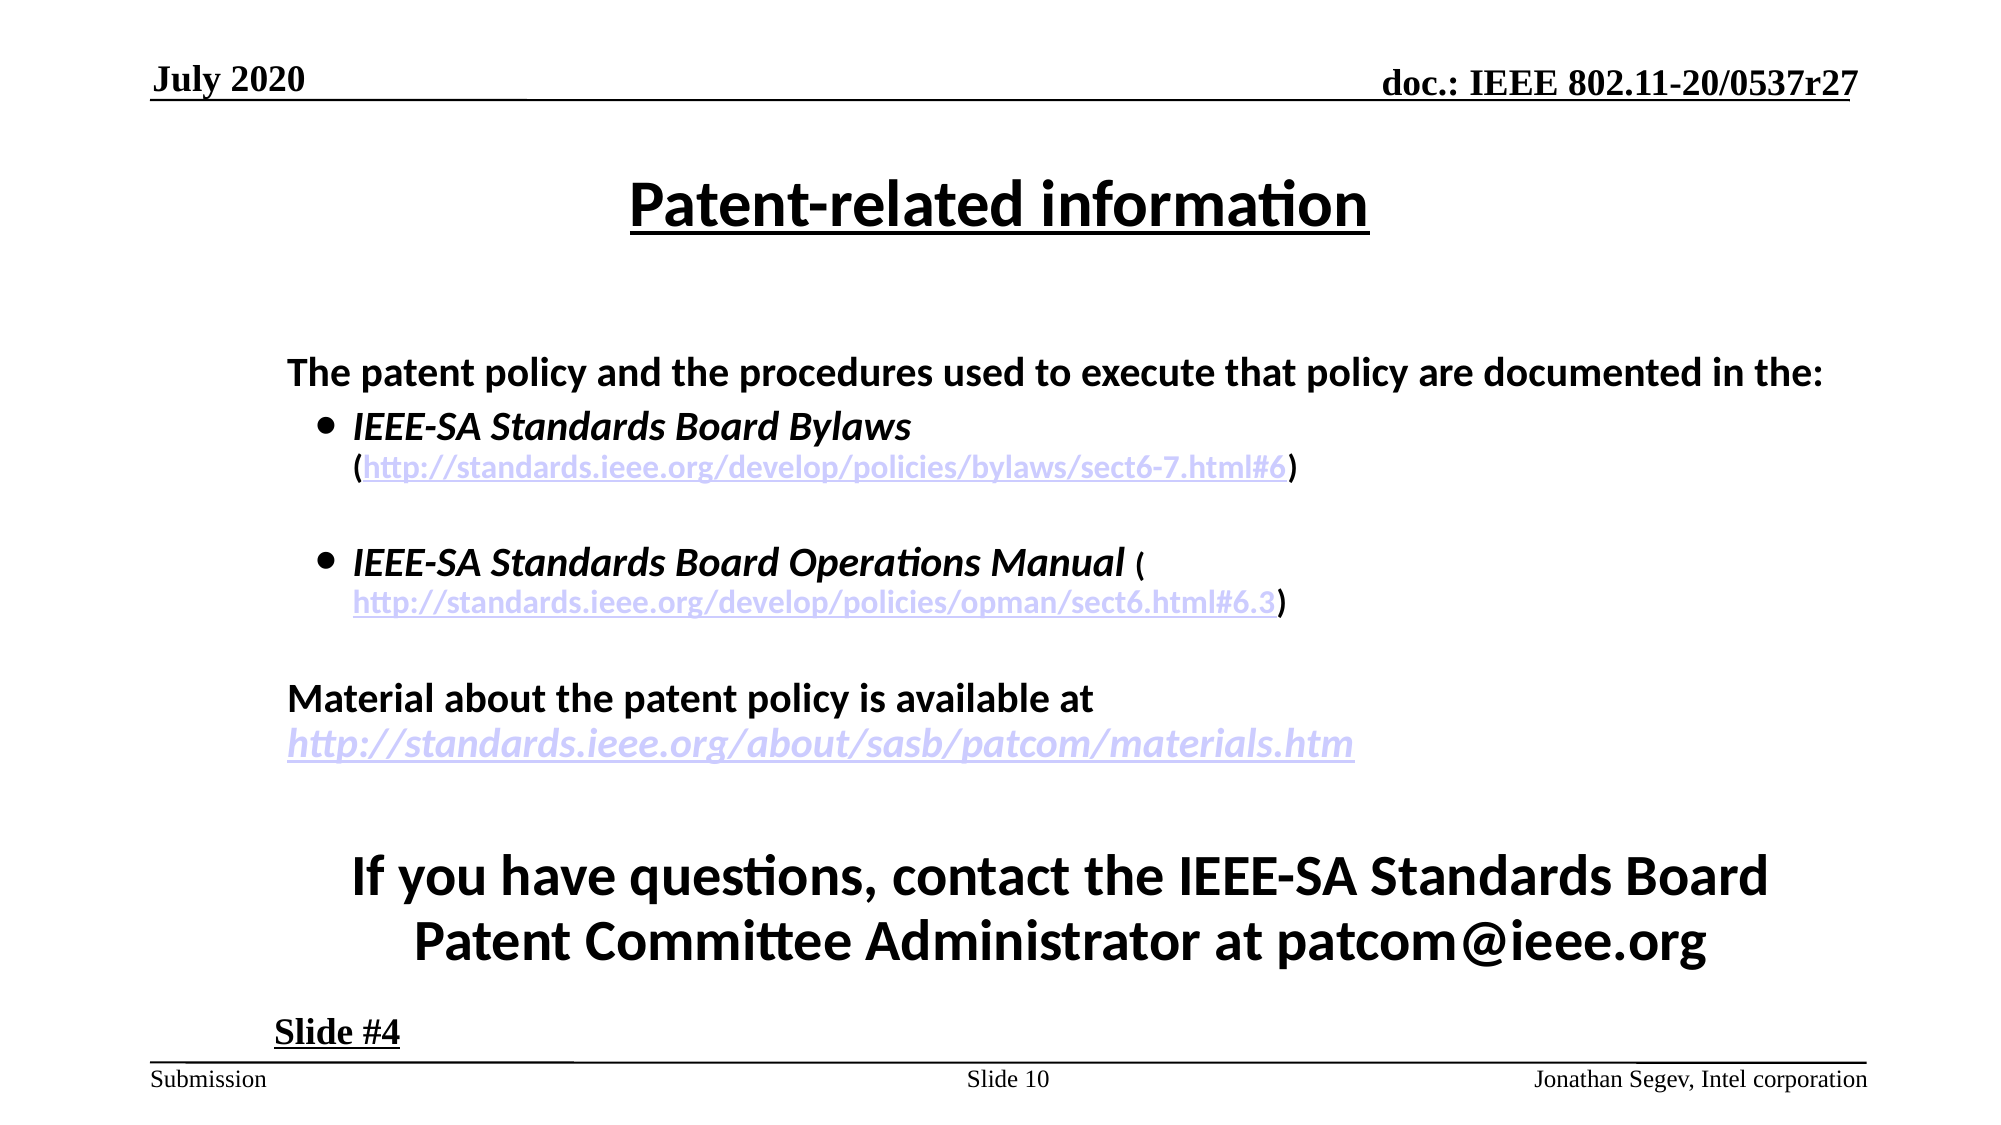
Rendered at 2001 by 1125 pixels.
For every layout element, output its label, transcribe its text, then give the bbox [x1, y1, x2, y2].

list The patent policy and the procedures used to execute that policy are documented in the: IEEE-SA Standards Board Bylaws (http://standards.ieee.org/develop/policies/bylaws/sect6-7.html#6) IEEE-SA Standards Board Operations Manual (http://standards.ieee.org/develop/policies/opman/sect6.html#6.3) Material about the patent policy is available at http://standards.ieee.org/about/sasb/patcom/materials.htm If you have questions, contact the IEEE-SA Standards Board Patent Committee Administrator at patcom@ieee.org [149, 324, 1850, 1000]
footer Jonathan Segev, Intel corporation [1171, 1061, 1869, 1093]
slide_number Slide 10 [950, 1061, 1067, 1123]
title Patent-related information [149, 112, 1850, 288]
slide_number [152, 54, 563, 100]
text_box Slide #4 [259, 999, 416, 1060]
